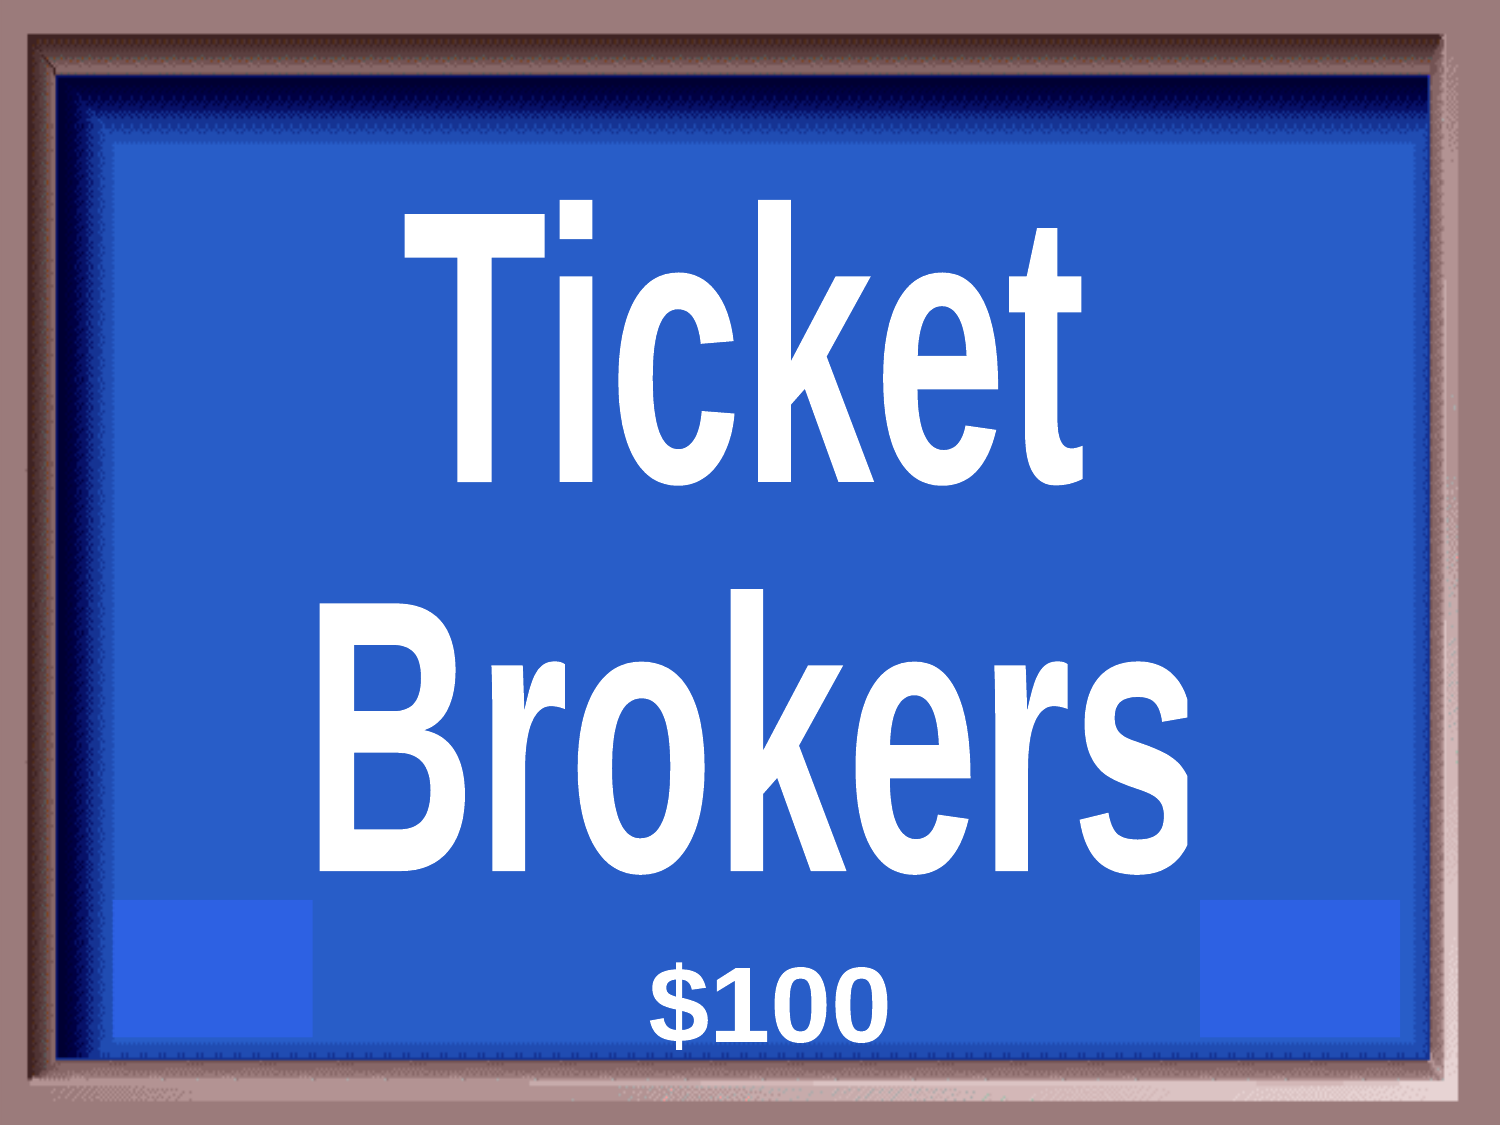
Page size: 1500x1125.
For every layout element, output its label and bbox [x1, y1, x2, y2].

text_box [112, 899, 313, 1038]
picture [0, 0, 1500, 1125]
text_box [1200, 899, 1401, 1038]
